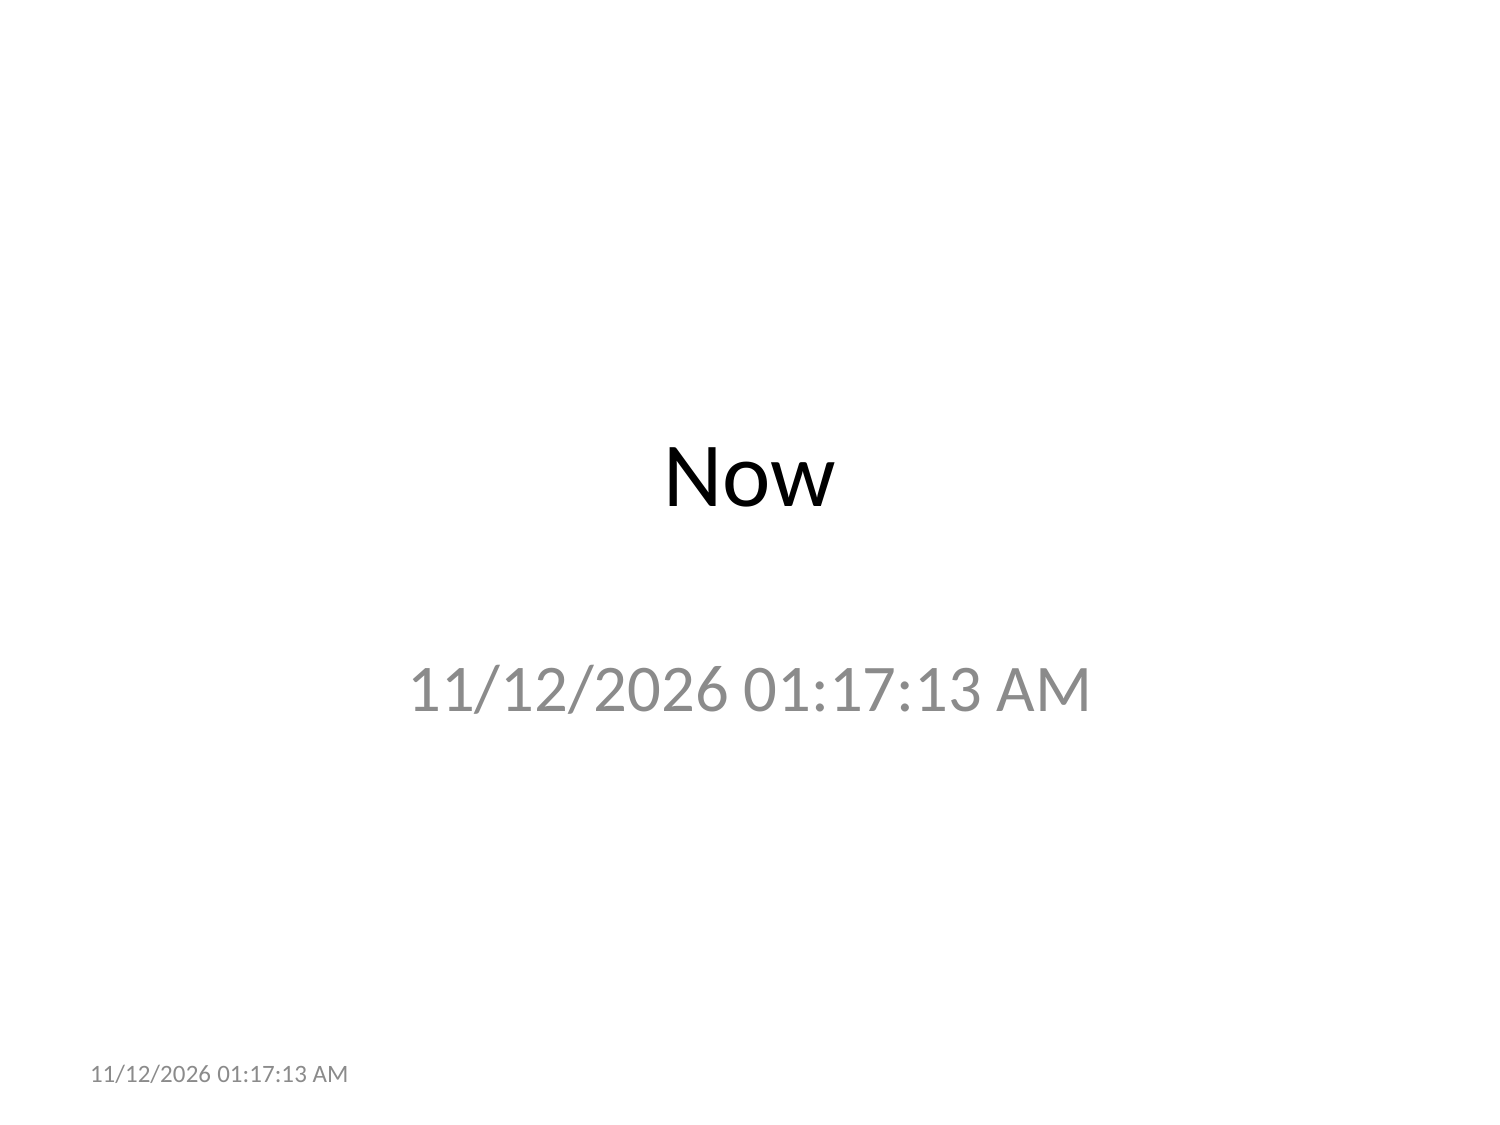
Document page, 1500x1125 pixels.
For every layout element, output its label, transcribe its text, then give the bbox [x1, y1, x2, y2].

title Now [112, 349, 1388, 591]
subtitle 2011-12-19 10:20:04 AM [225, 637, 1275, 925]
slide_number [75, 1042, 425, 1103]
